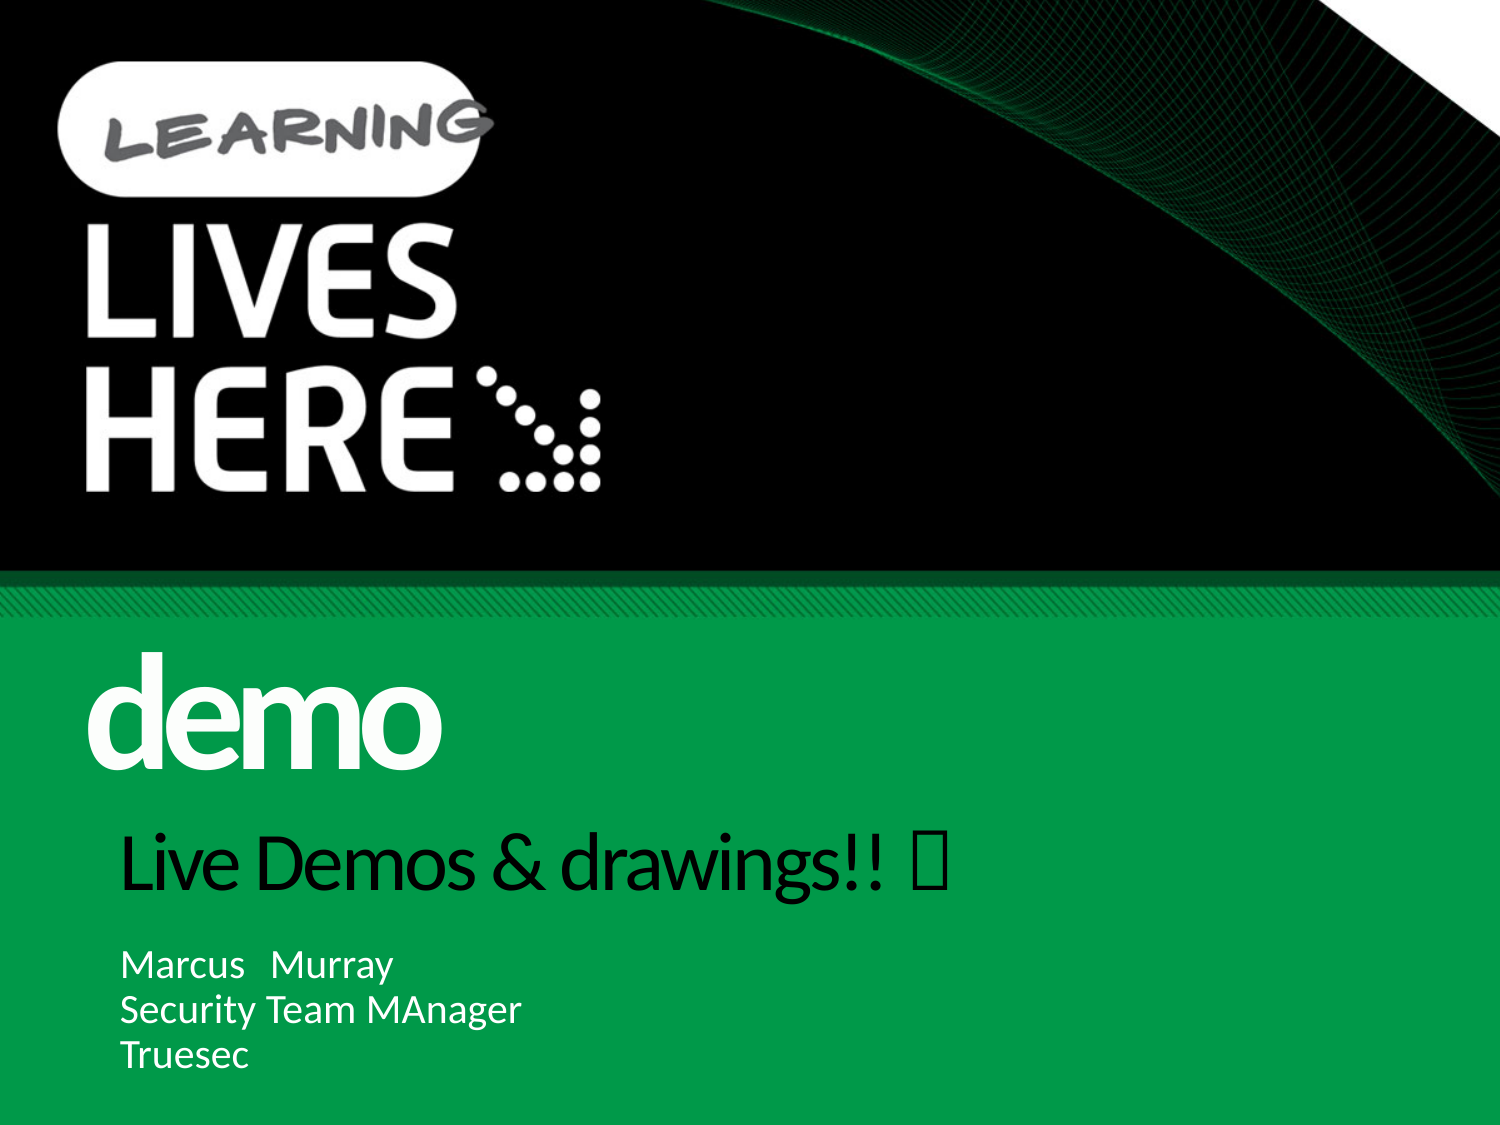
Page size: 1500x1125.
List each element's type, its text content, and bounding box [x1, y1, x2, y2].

title Live Demos & drawings!!  [119, 818, 1375, 943]
list demo [83, 625, 1344, 800]
picture [0, 0, 1500, 1125]
subtitle Marcus Murray Security Team MAnager Truesec [119, 942, 1236, 1019]
